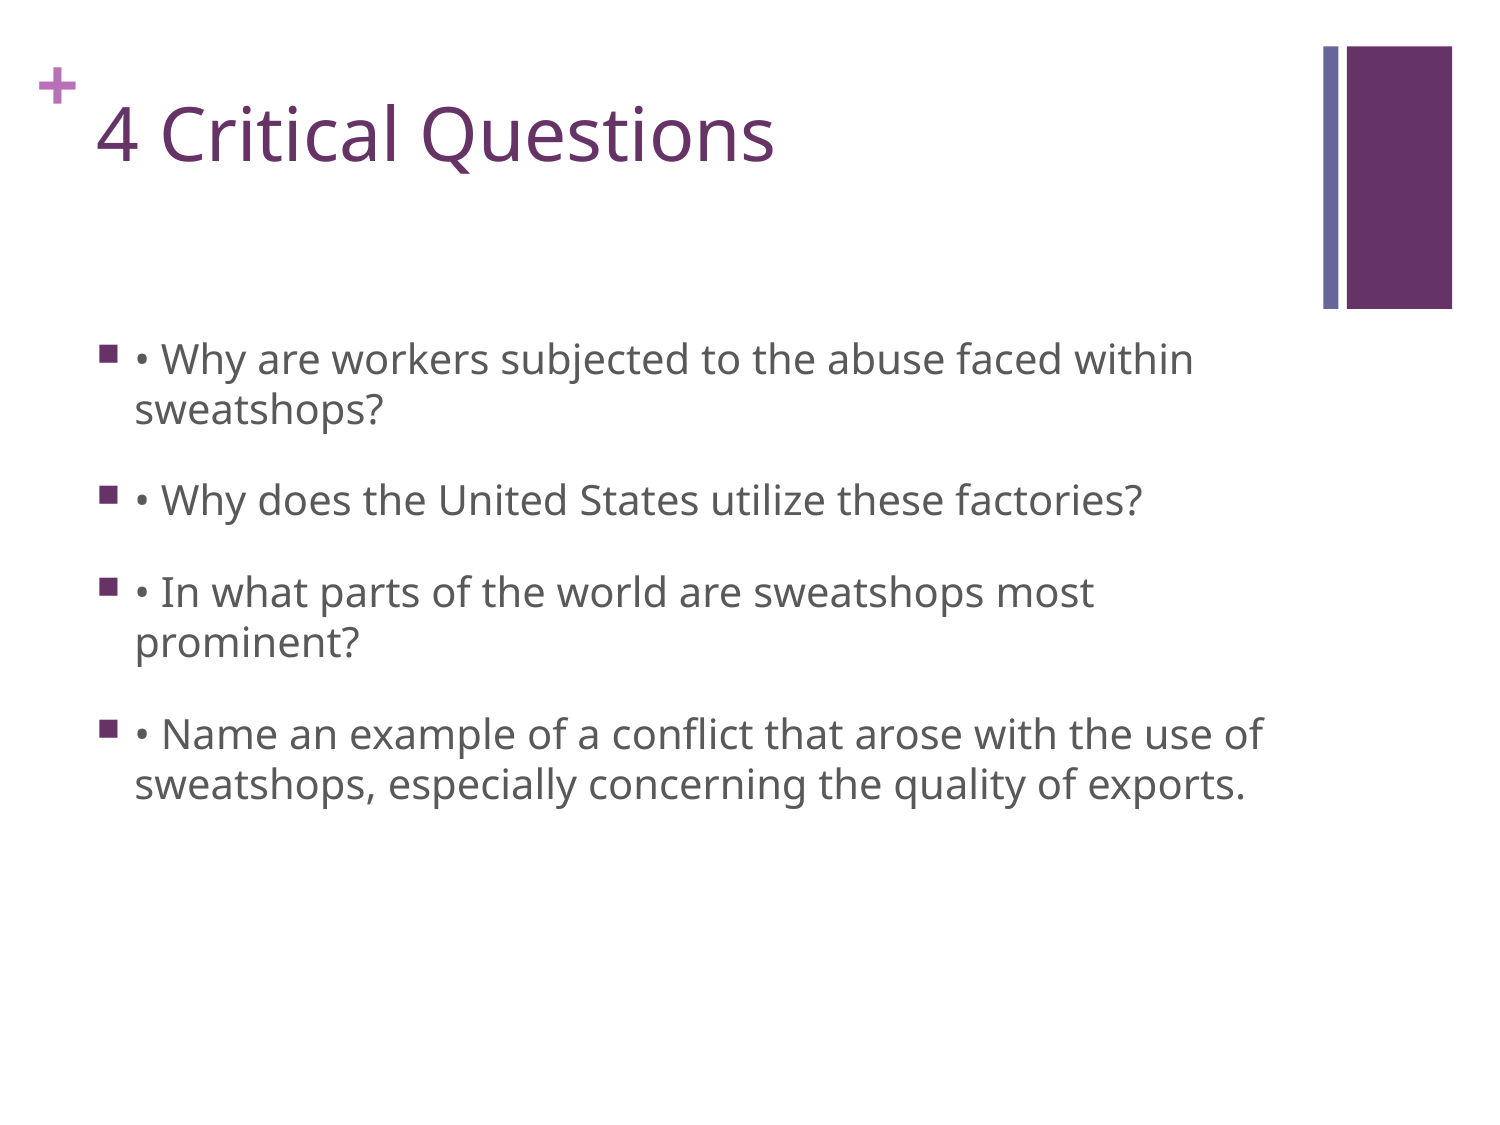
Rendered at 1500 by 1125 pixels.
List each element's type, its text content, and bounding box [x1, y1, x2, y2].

title 4 Critical Questions [81, 79, 1322, 263]
list • Why are workers subjected to the abuse faced within sweatshops? • Why does the United States utilize these factories? • In what parts of the world are sweatshops most prominent? • Name an example of a conflict that arose with the use of sweatshops, especially concerning the quality of exports. [81, 324, 1322, 1005]
